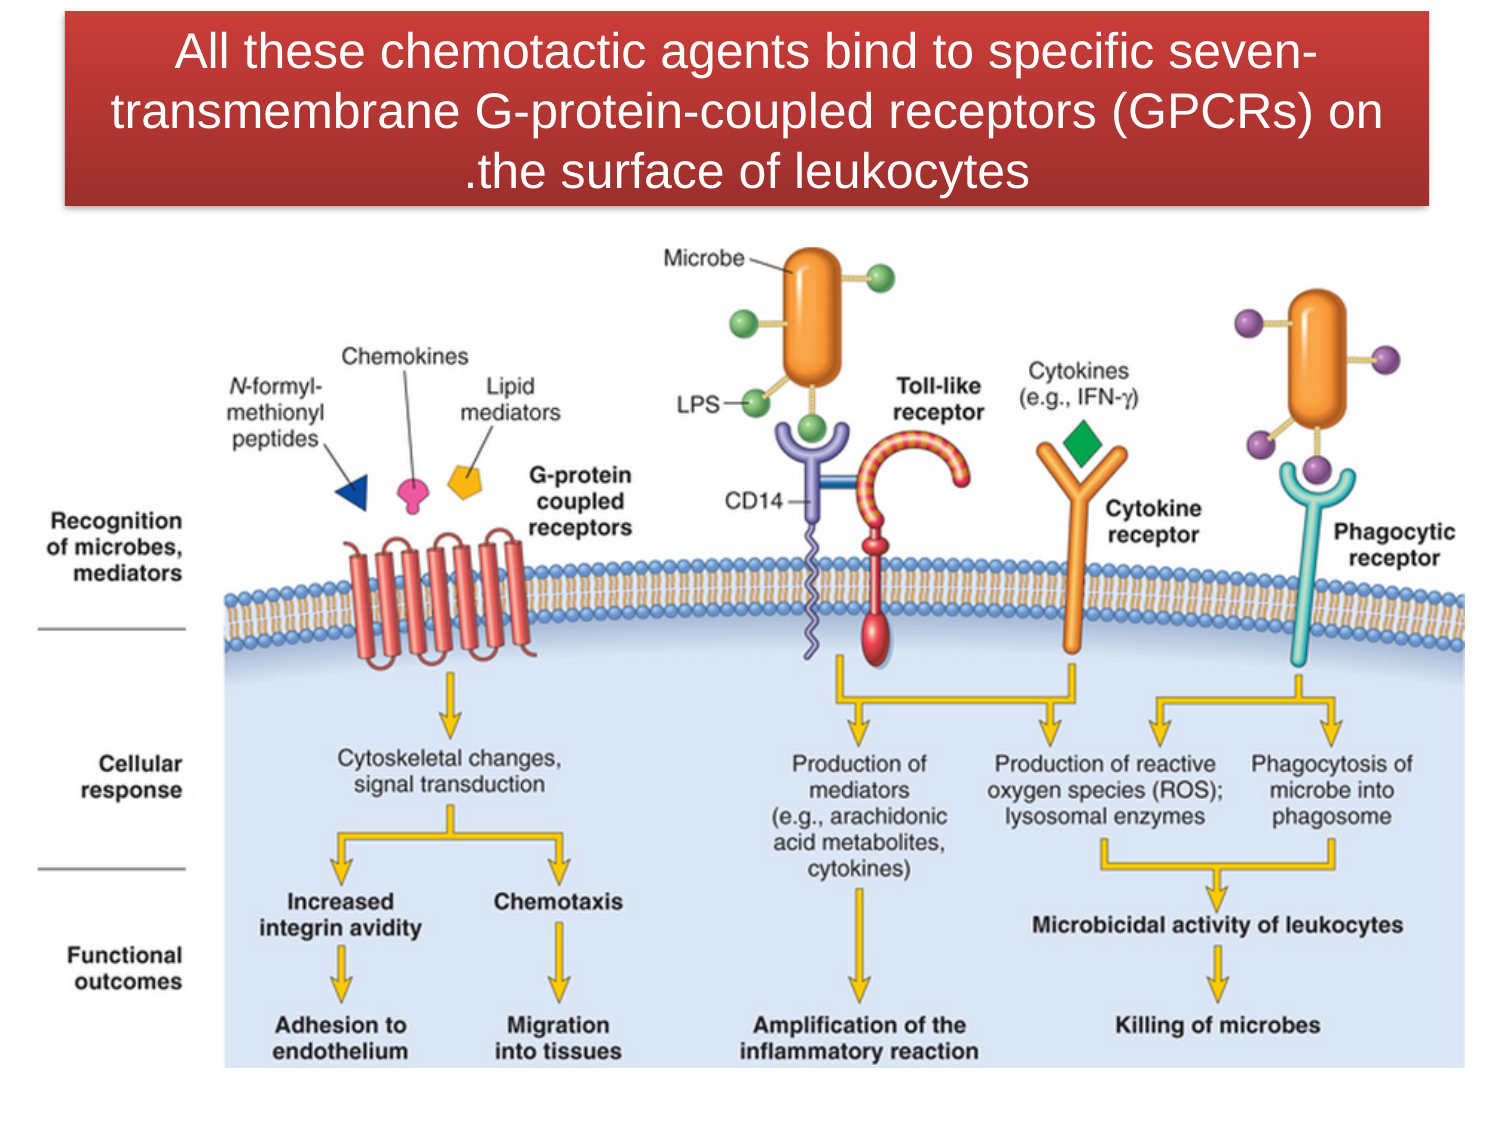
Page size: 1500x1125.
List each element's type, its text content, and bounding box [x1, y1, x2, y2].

text_box All these chemotactic agents bind to specific seven-transmembrane G-protein-coupled receptors (GPCRs) on the surface of leukocytes. [64, 11, 1430, 206]
picture [29, 243, 1465, 1069]
